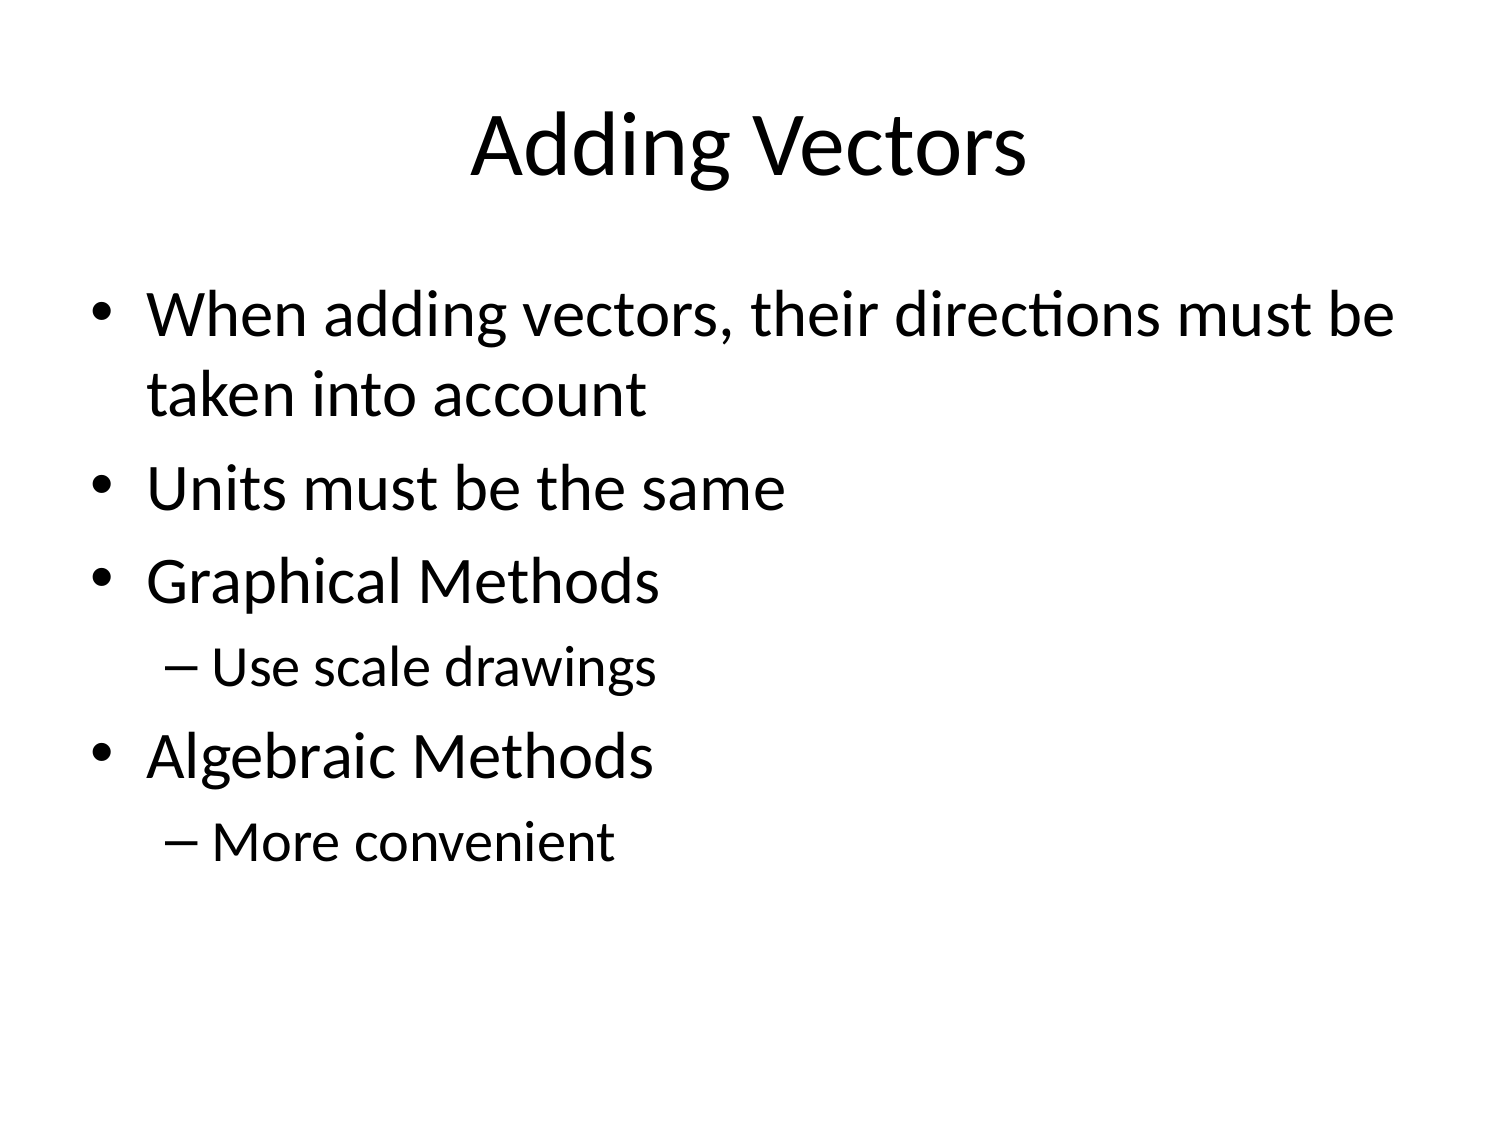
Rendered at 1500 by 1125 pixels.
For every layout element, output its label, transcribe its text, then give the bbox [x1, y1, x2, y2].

title Adding Vectors [75, 45, 1425, 233]
list When adding vectors, their directions must be taken into account Units must be the same Graphical Methods Use scale drawings Algebraic Methods More convenient [75, 262, 1425, 1005]
